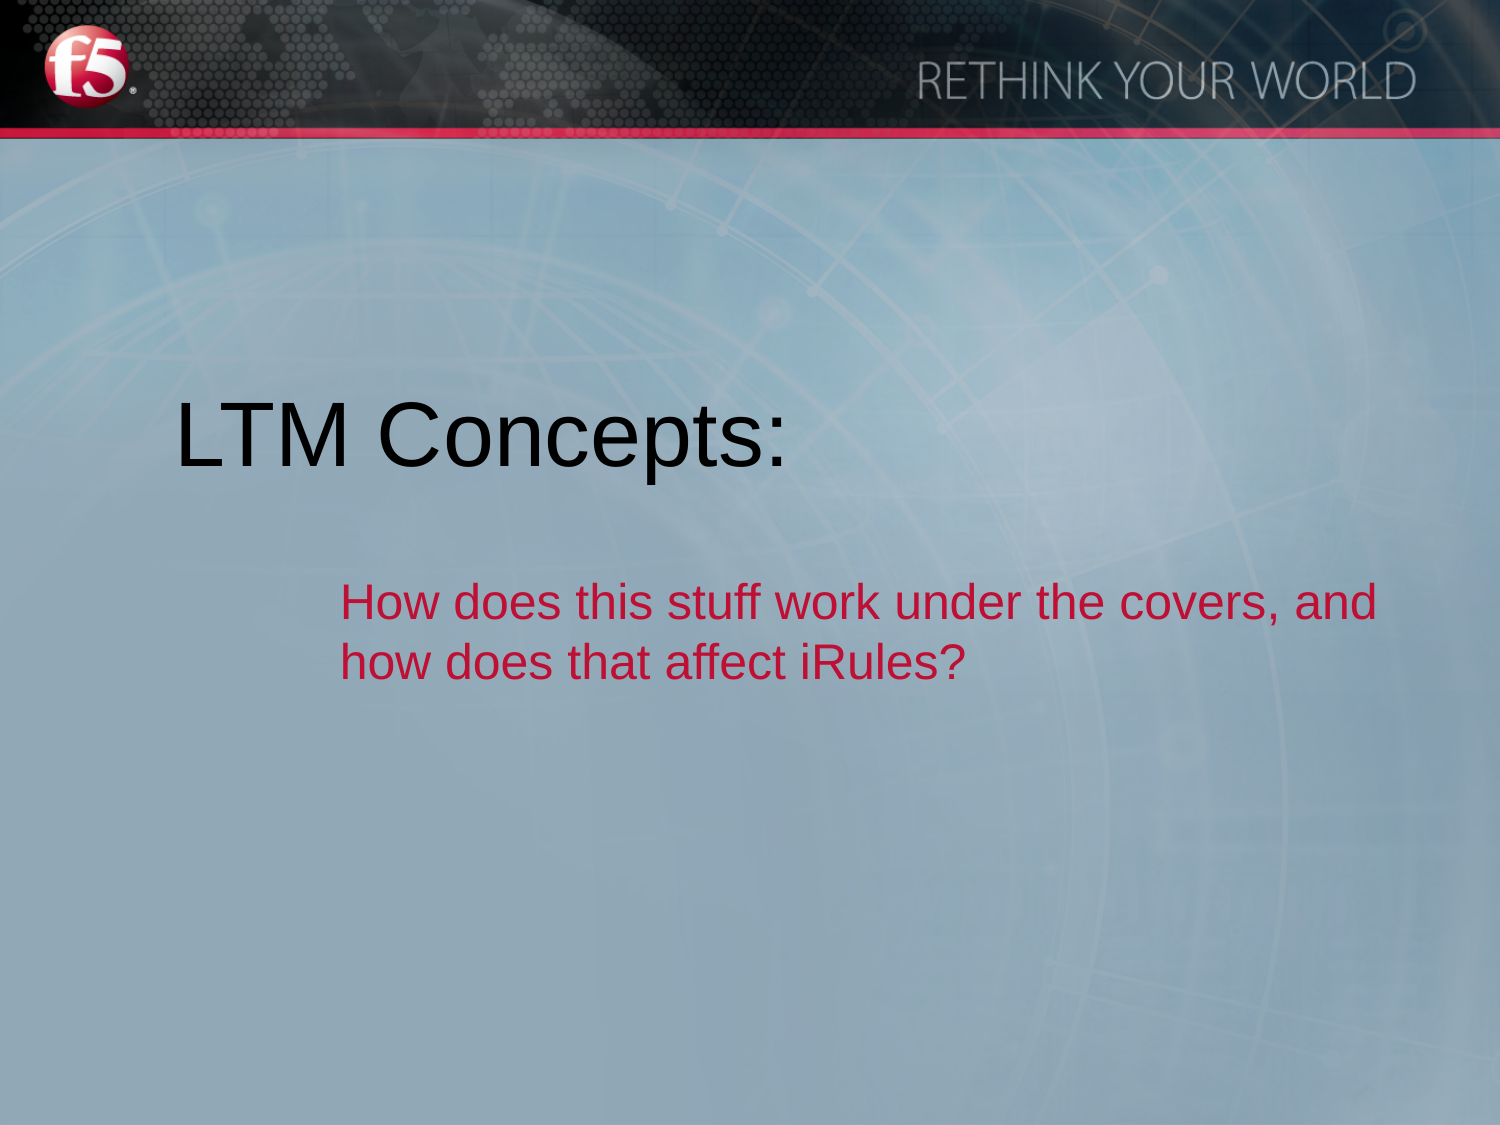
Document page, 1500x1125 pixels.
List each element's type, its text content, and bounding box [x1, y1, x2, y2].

title LTM Concepts: [24, 374, 1426, 593]
text_box How does this stuff work under the covers, and how does that affect iRules? [324, 562, 1475, 698]
picture [0, 0, 1500, 1125]
